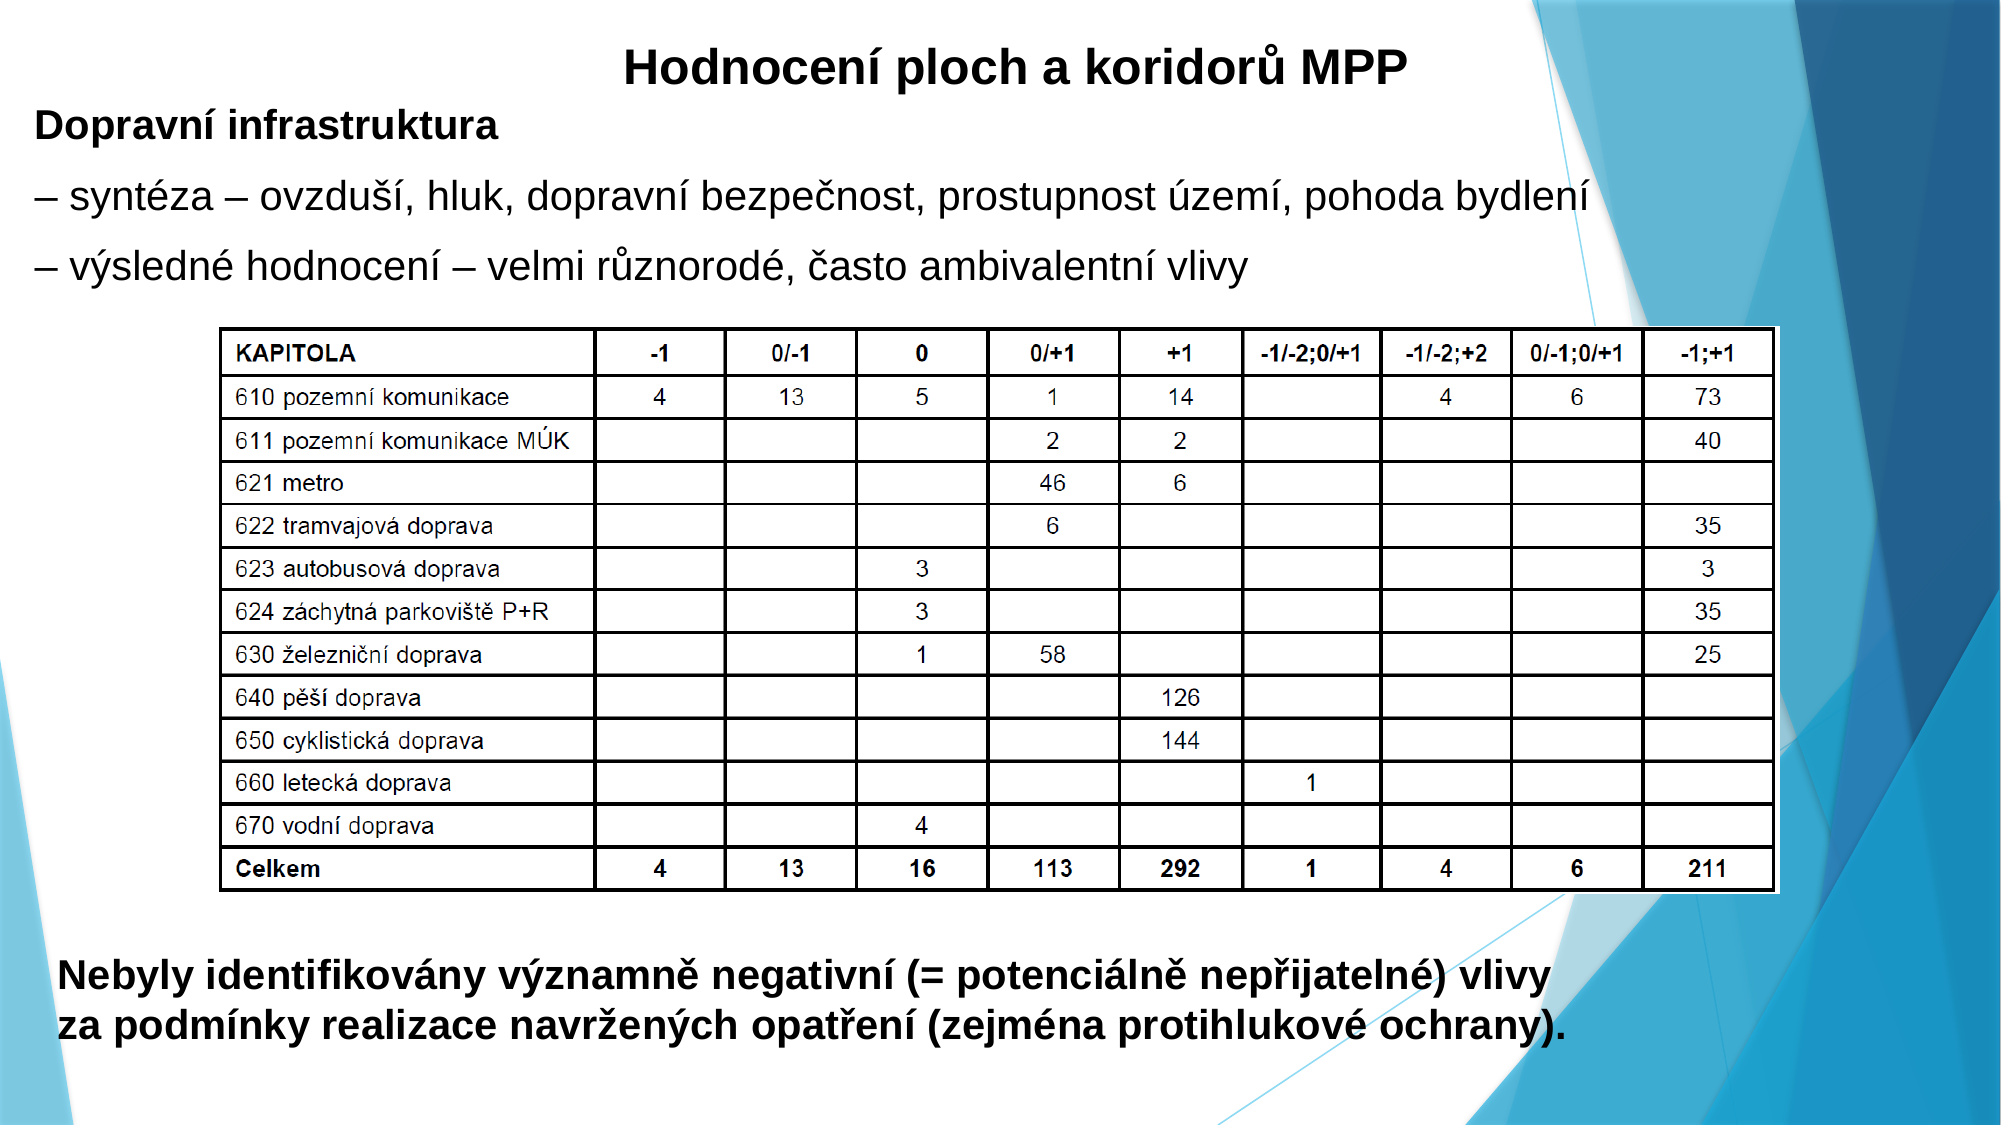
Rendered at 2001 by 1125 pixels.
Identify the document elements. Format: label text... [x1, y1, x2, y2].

picture [217, 325, 1781, 894]
list Dopravní infrastruktura – syntéza – ovzduší, hluk, dopravní bezpečnost, prostupnost území, pohoda bydlení – výsledné hodnocení – velmi různorodé, často ambivalentní vlivy Nebyly identifikovány významně negativní (= potenciálně nepřijatelné) vlivy za podmínky realizace navržených opatření (zejména protihlukové ochrany). [19, 90, 1981, 1059]
title Hodnocení ploch a koridorů MPP [48, 26, 1986, 133]
